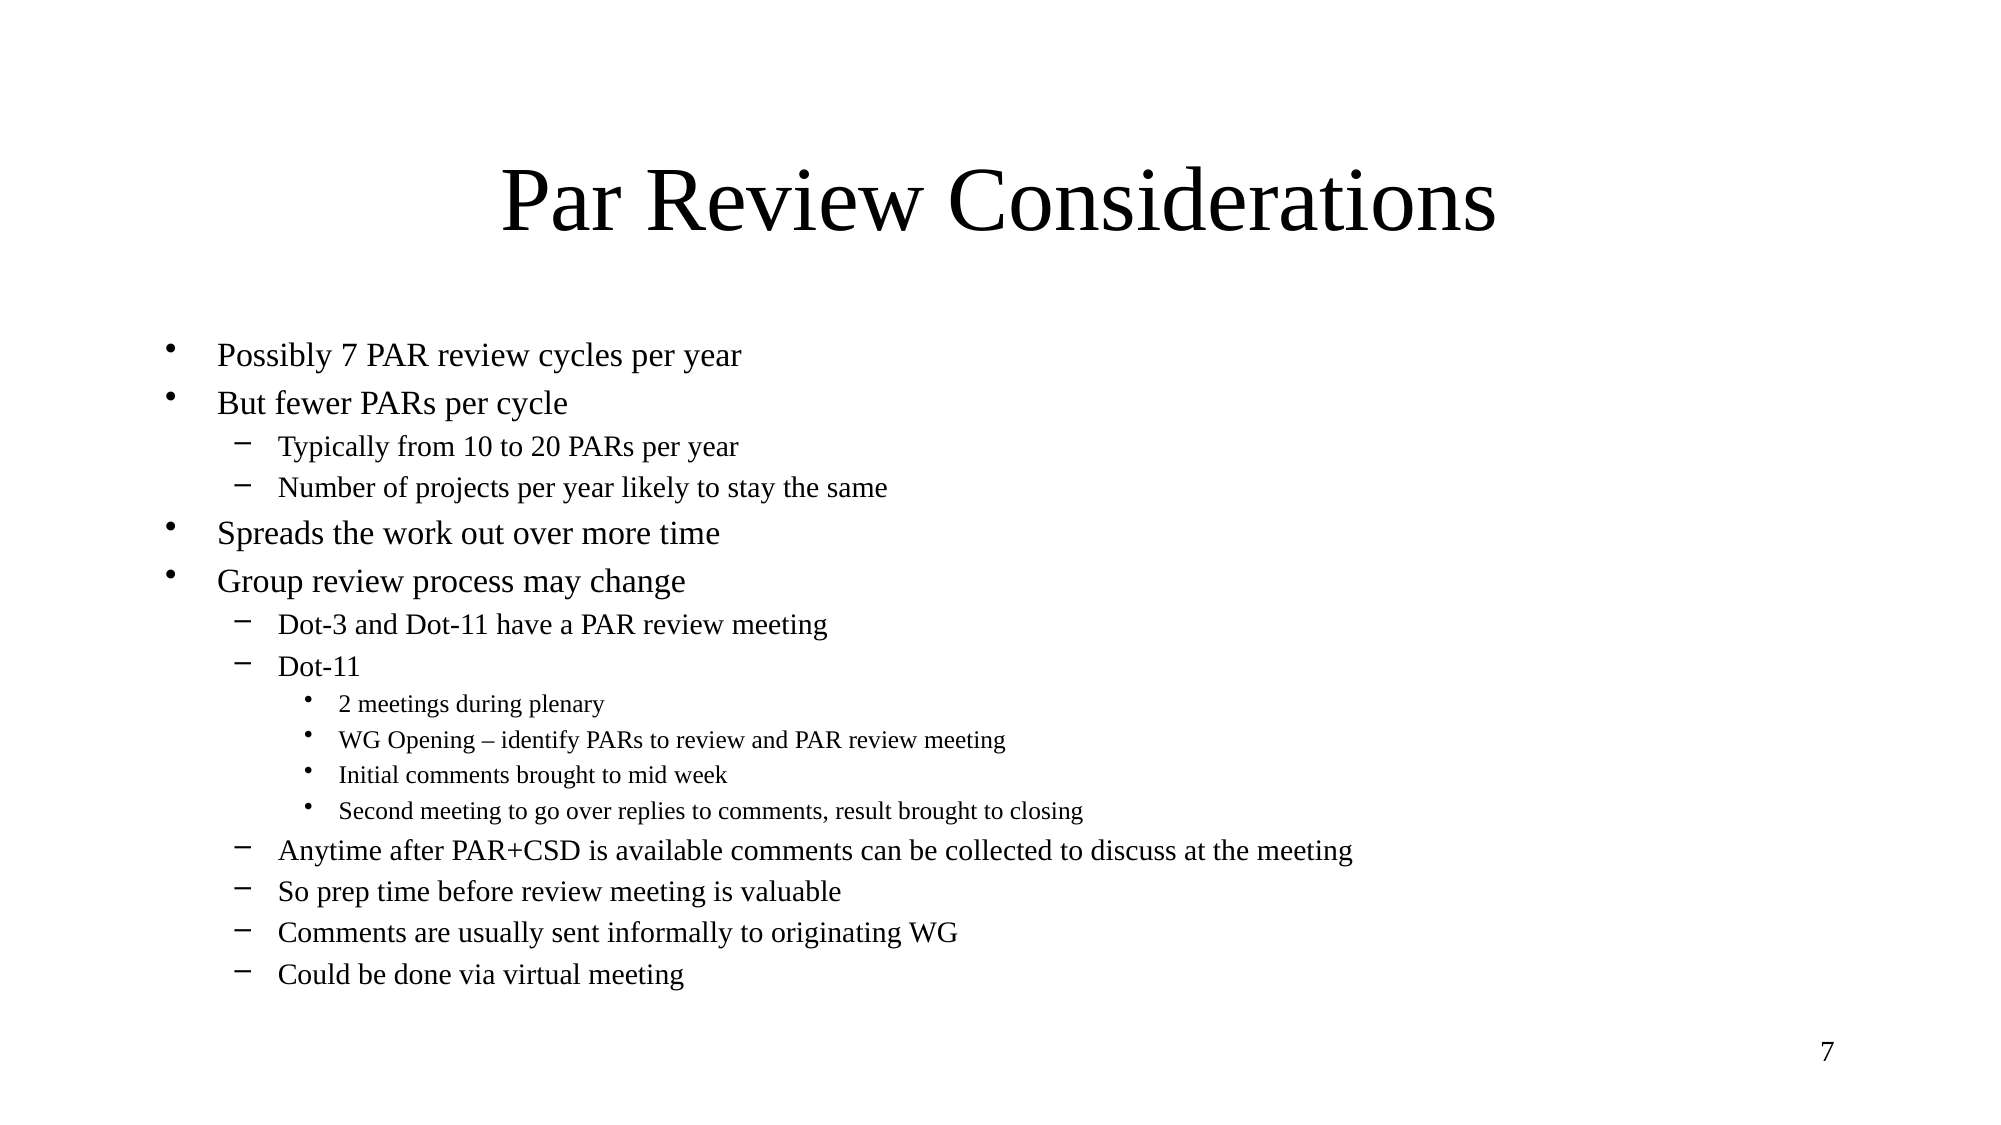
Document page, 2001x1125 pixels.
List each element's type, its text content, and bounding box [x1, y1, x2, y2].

slide_number 7 [1433, 1024, 1851, 1101]
title Par Review Considerations [149, 99, 1851, 288]
list Possibly 7 PAR review cycles per year But fewer PARs per cycle Typically from 10 to 20 PARs per year Number of projects per year likely to stay the same Spreads the work out over more time Group review process may change Dot-3 and Dot-11 have a PAR review meeting Dot-11 2 meetings during plenary WG Opening – identify PARs to review and PAR review meeting Initial comments brought to mid week Second meeting to go over replies to comments, result brought to closing Anytime after PAR+CSD is available comments can be collected to discuss at the meeting So prep time before review meeting is valuable Comments are usually sent informally to originating WG Could be done via virtual meeting [149, 324, 1851, 1001]
